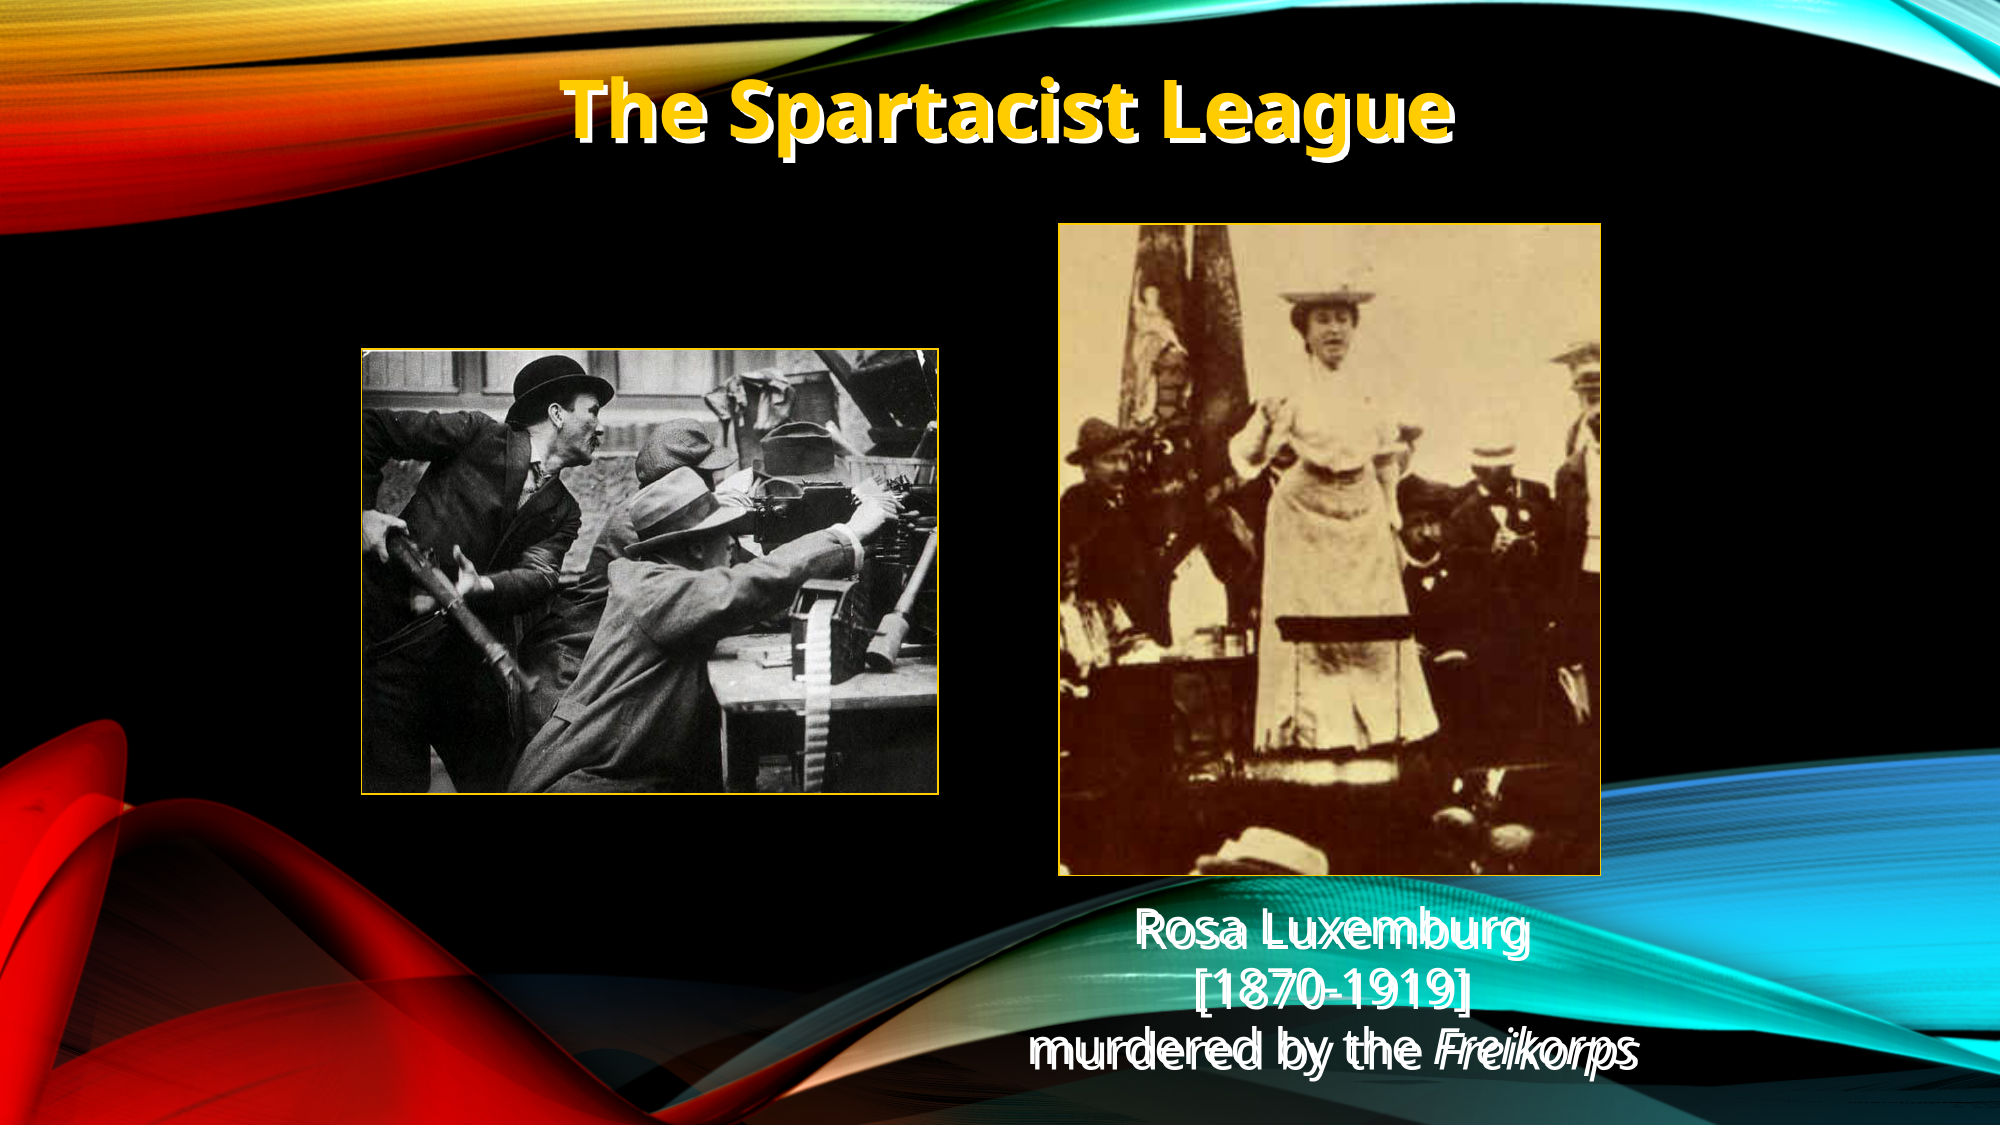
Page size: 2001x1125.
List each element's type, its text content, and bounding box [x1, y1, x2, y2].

text_box Rosa Luxemburg [1870-1919] murdered by the Freikorps [999, 887, 1663, 1083]
picture [362, 349, 938, 794]
picture [0, 0, 2000, 1125]
text_box The Spartacist League [299, 50, 1713, 163]
